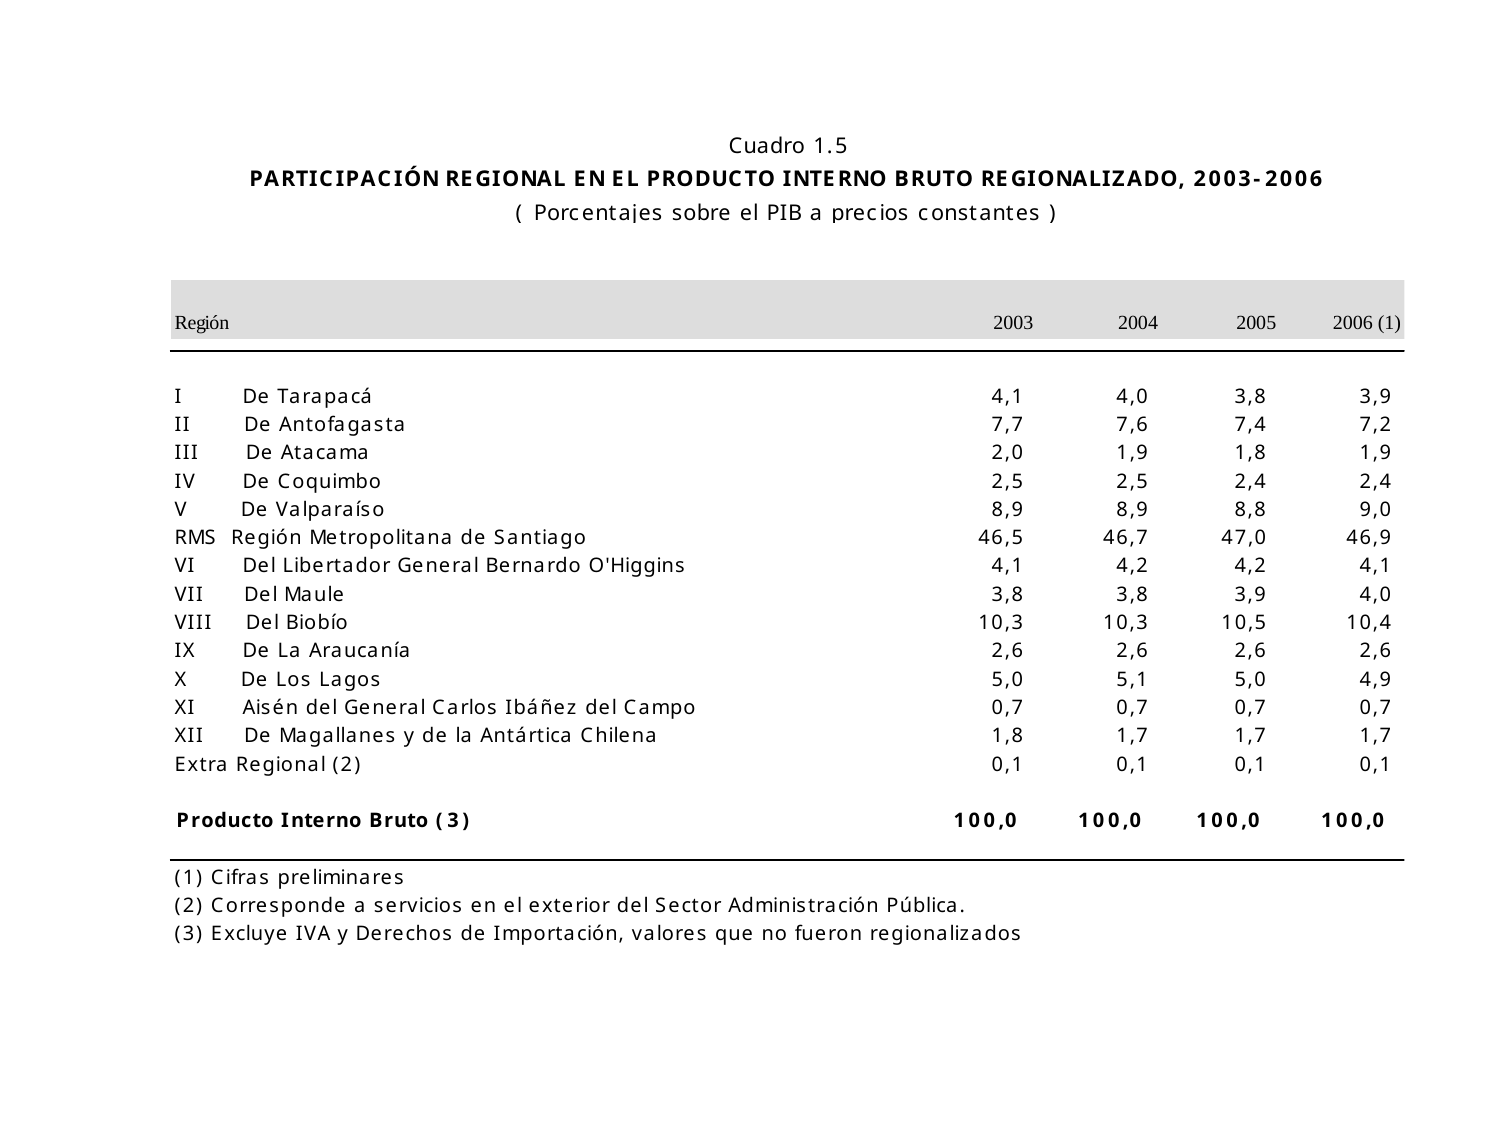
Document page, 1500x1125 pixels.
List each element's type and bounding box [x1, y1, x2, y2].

text_box [169, 128, 1407, 947]
